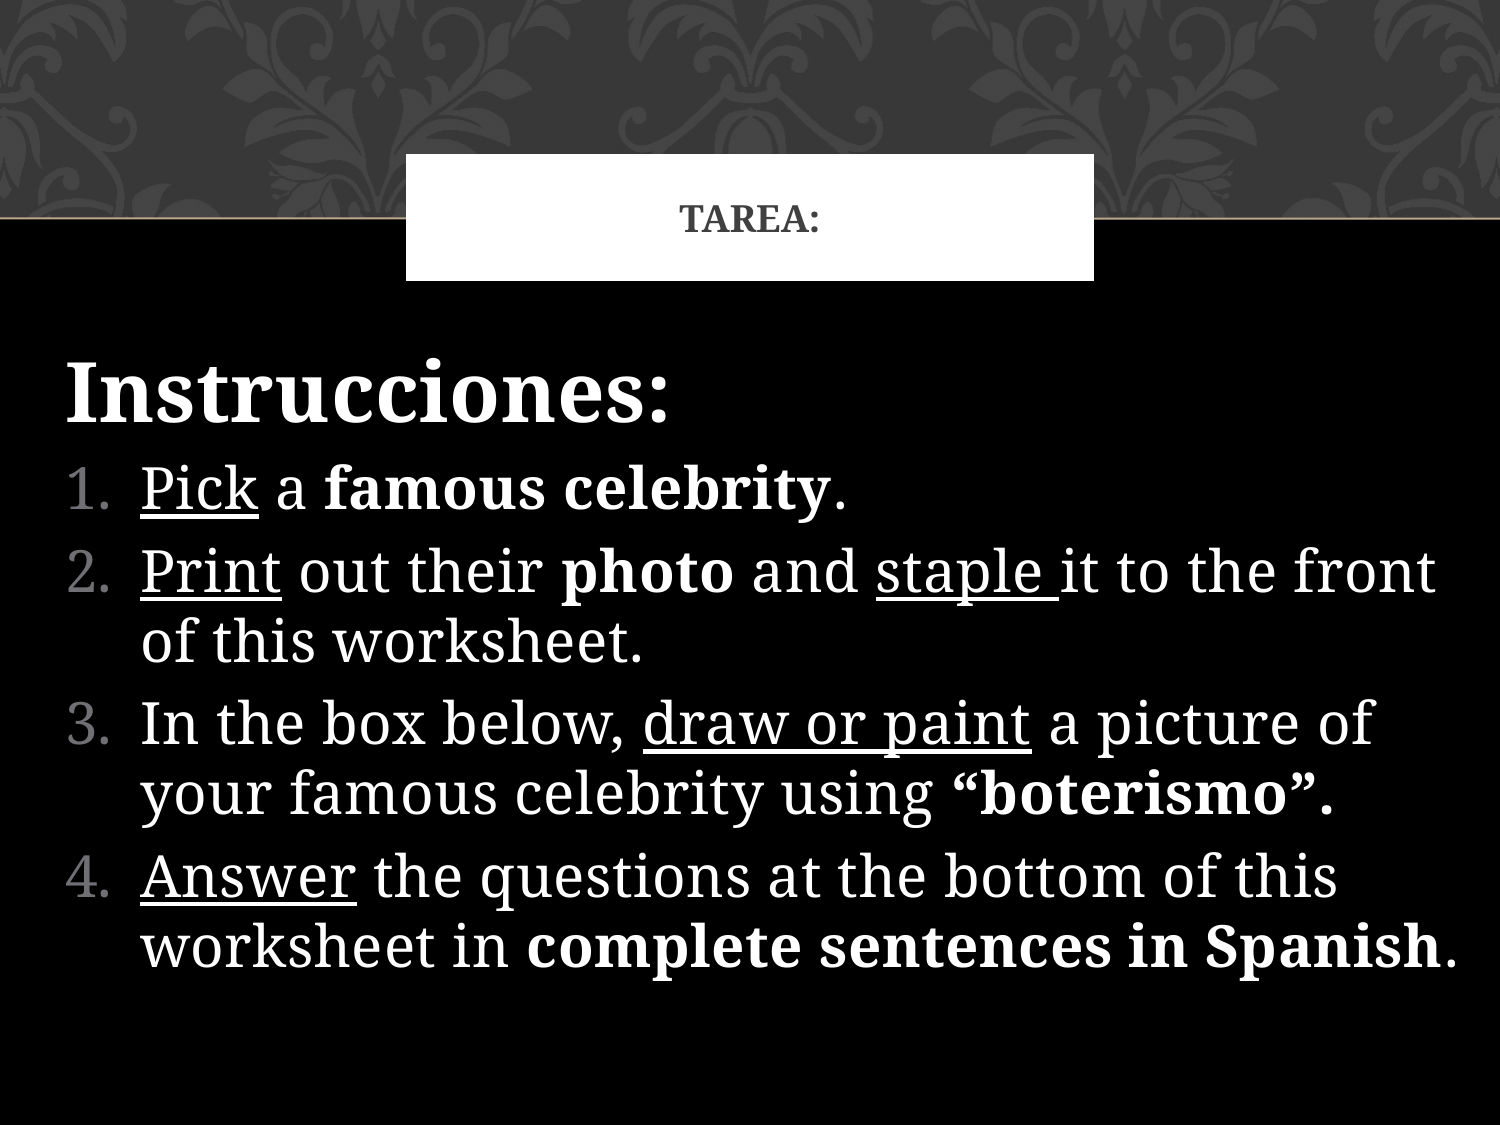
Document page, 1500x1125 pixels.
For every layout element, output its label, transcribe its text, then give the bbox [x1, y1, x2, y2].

title Tarea: [406, 154, 1094, 281]
list Instrucciones: Pick a famous celebrity. Print out their photo and staple it to the front of this worksheet. In the box below, draw or paint a picture of your famous celebrity using “boterismo”. Answer the questions at the bottom of this worksheet in complete sentences in Spanish. [50, 331, 1488, 1000]
